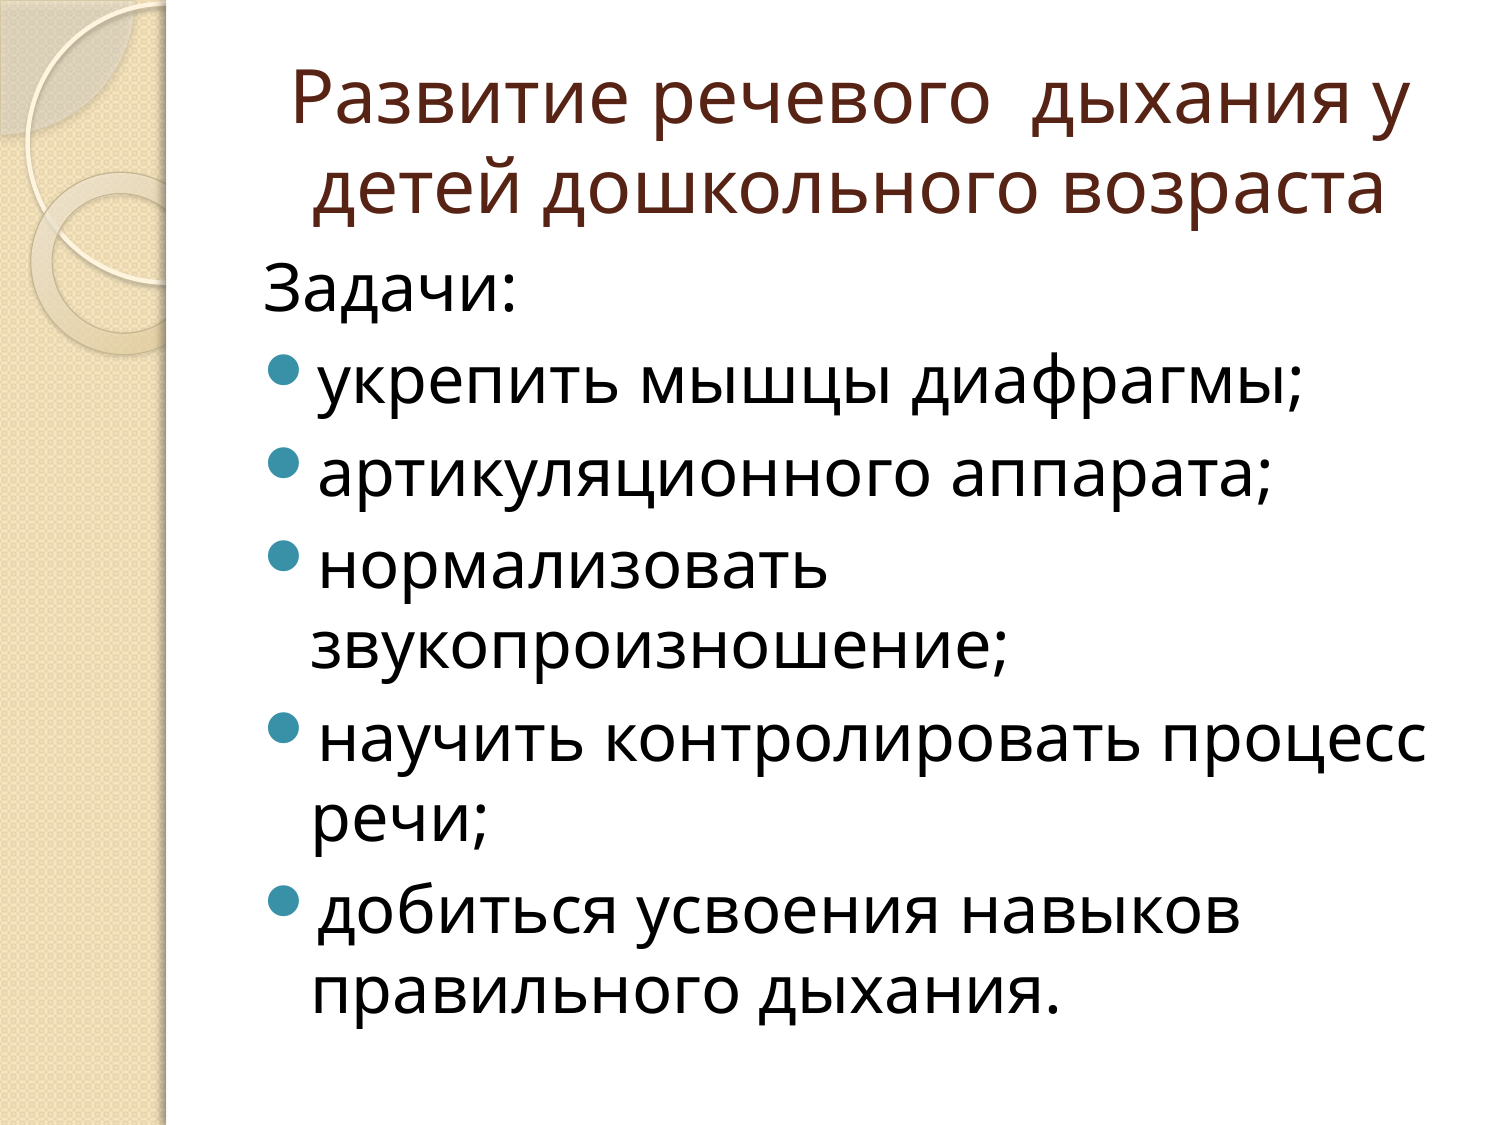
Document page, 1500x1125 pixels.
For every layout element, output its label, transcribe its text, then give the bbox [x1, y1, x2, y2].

list Задачи: укрепить мышцы диафрагмы; артикуляционного аппарата; нормализовать звукопроизношение; научить контролировать процесс речи; добиться усвоения навыков правильного дыхания. [235, 237, 1466, 1025]
title Развитие речевого дыхания у детей дошкольного возраста [235, 45, 1466, 233]
